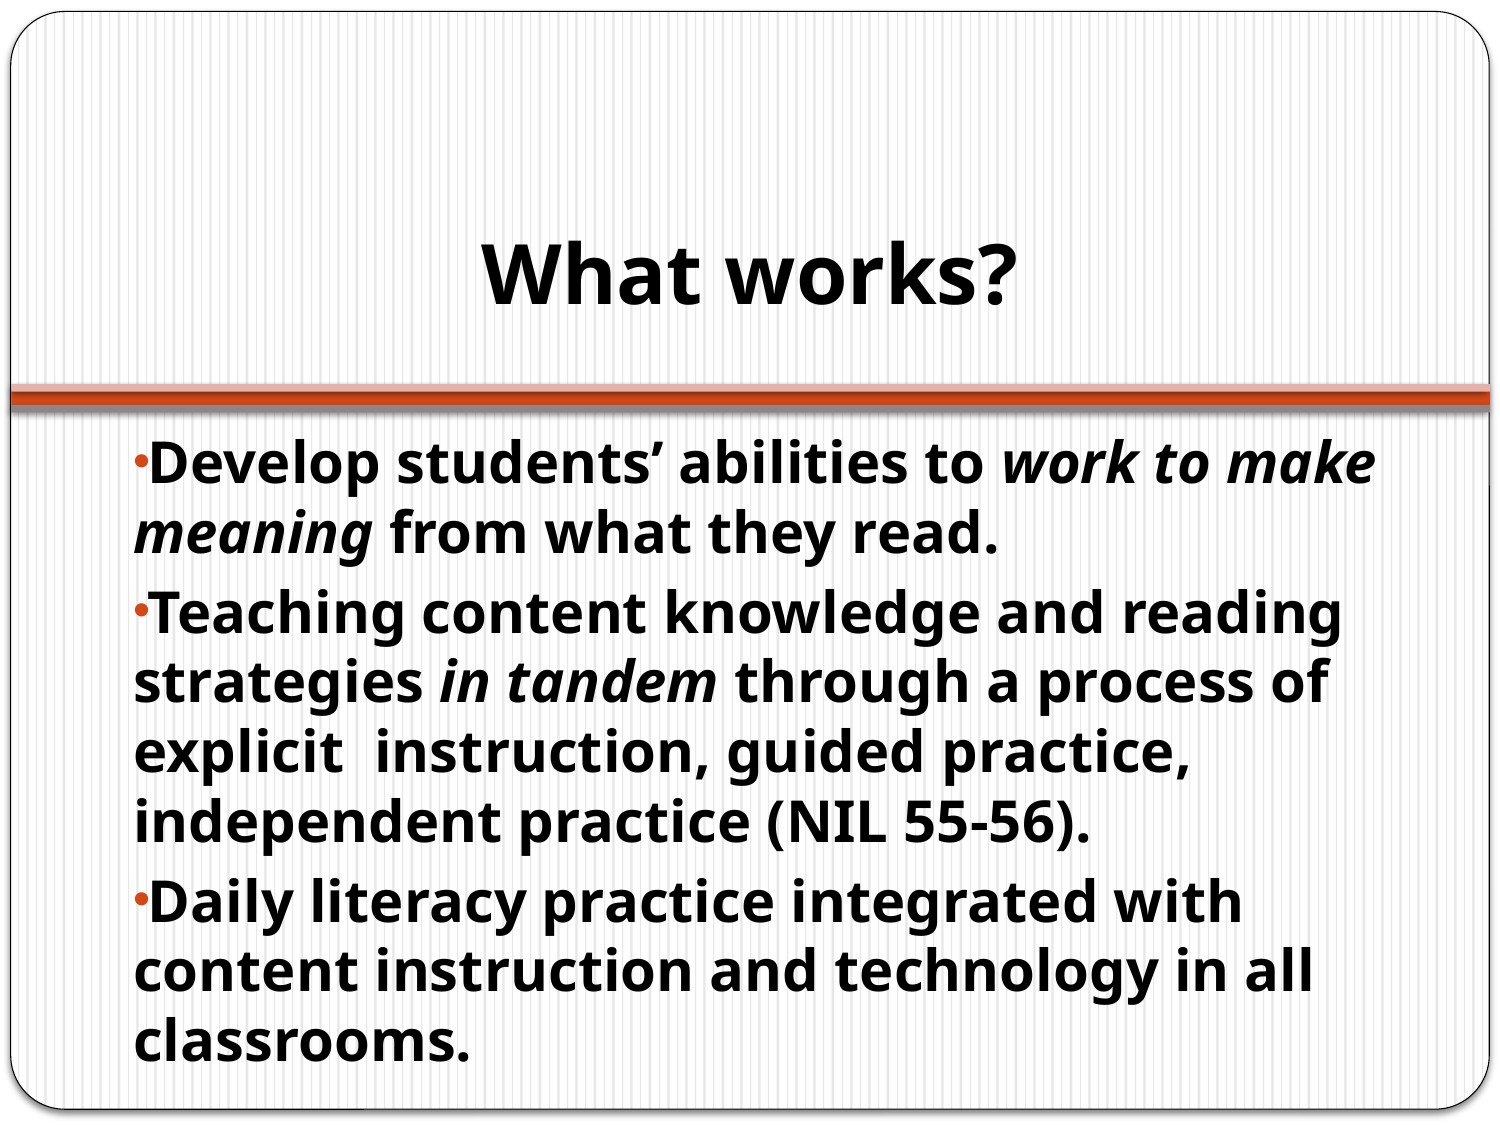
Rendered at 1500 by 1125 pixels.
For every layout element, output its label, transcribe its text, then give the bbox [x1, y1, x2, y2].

title What works? [112, 112, 1388, 336]
list Develop students’ abilities to work to make meaning from what they read. Teaching content knowledge and reading strategies in tandem through a process of explicit instruction, guided practice, independent practice (NIL 55-56). Daily literacy practice integrated with content instruction and technology in all classrooms. [118, 417, 1413, 1088]
